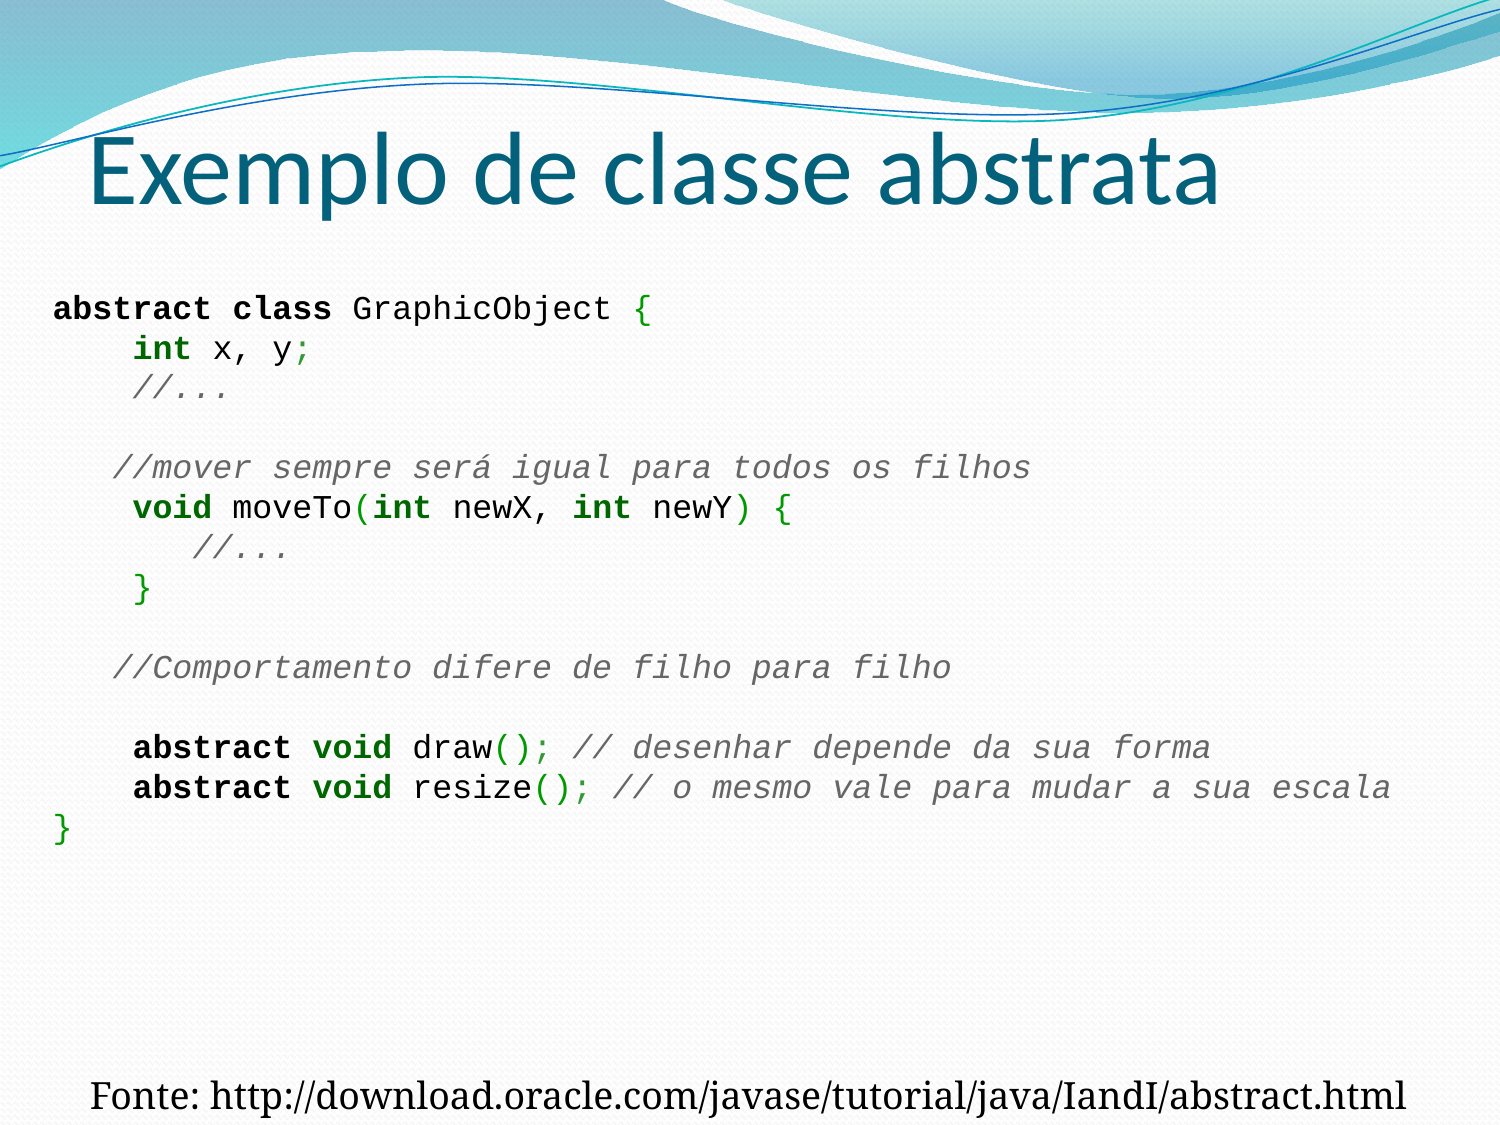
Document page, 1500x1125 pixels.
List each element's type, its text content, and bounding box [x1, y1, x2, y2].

title Exemplo de classe abstrata [87, 37, 1438, 225]
text_box Fonte: http://download.oracle.com/javase/tutorial/java/IandI/abstract.html [75, 1064, 1475, 1125]
text_box abstract class GraphicObject { int x, y; //... //mover sempre será igual para todos os filhos void moveTo(int newX, int newY) { //... } //Comportamento difere de filho para filho abstract void draw(); // desenhar depende da sua forma abstract void resize(); // o mesmo vale para mudar a sua escala } [37, 278, 1500, 853]
